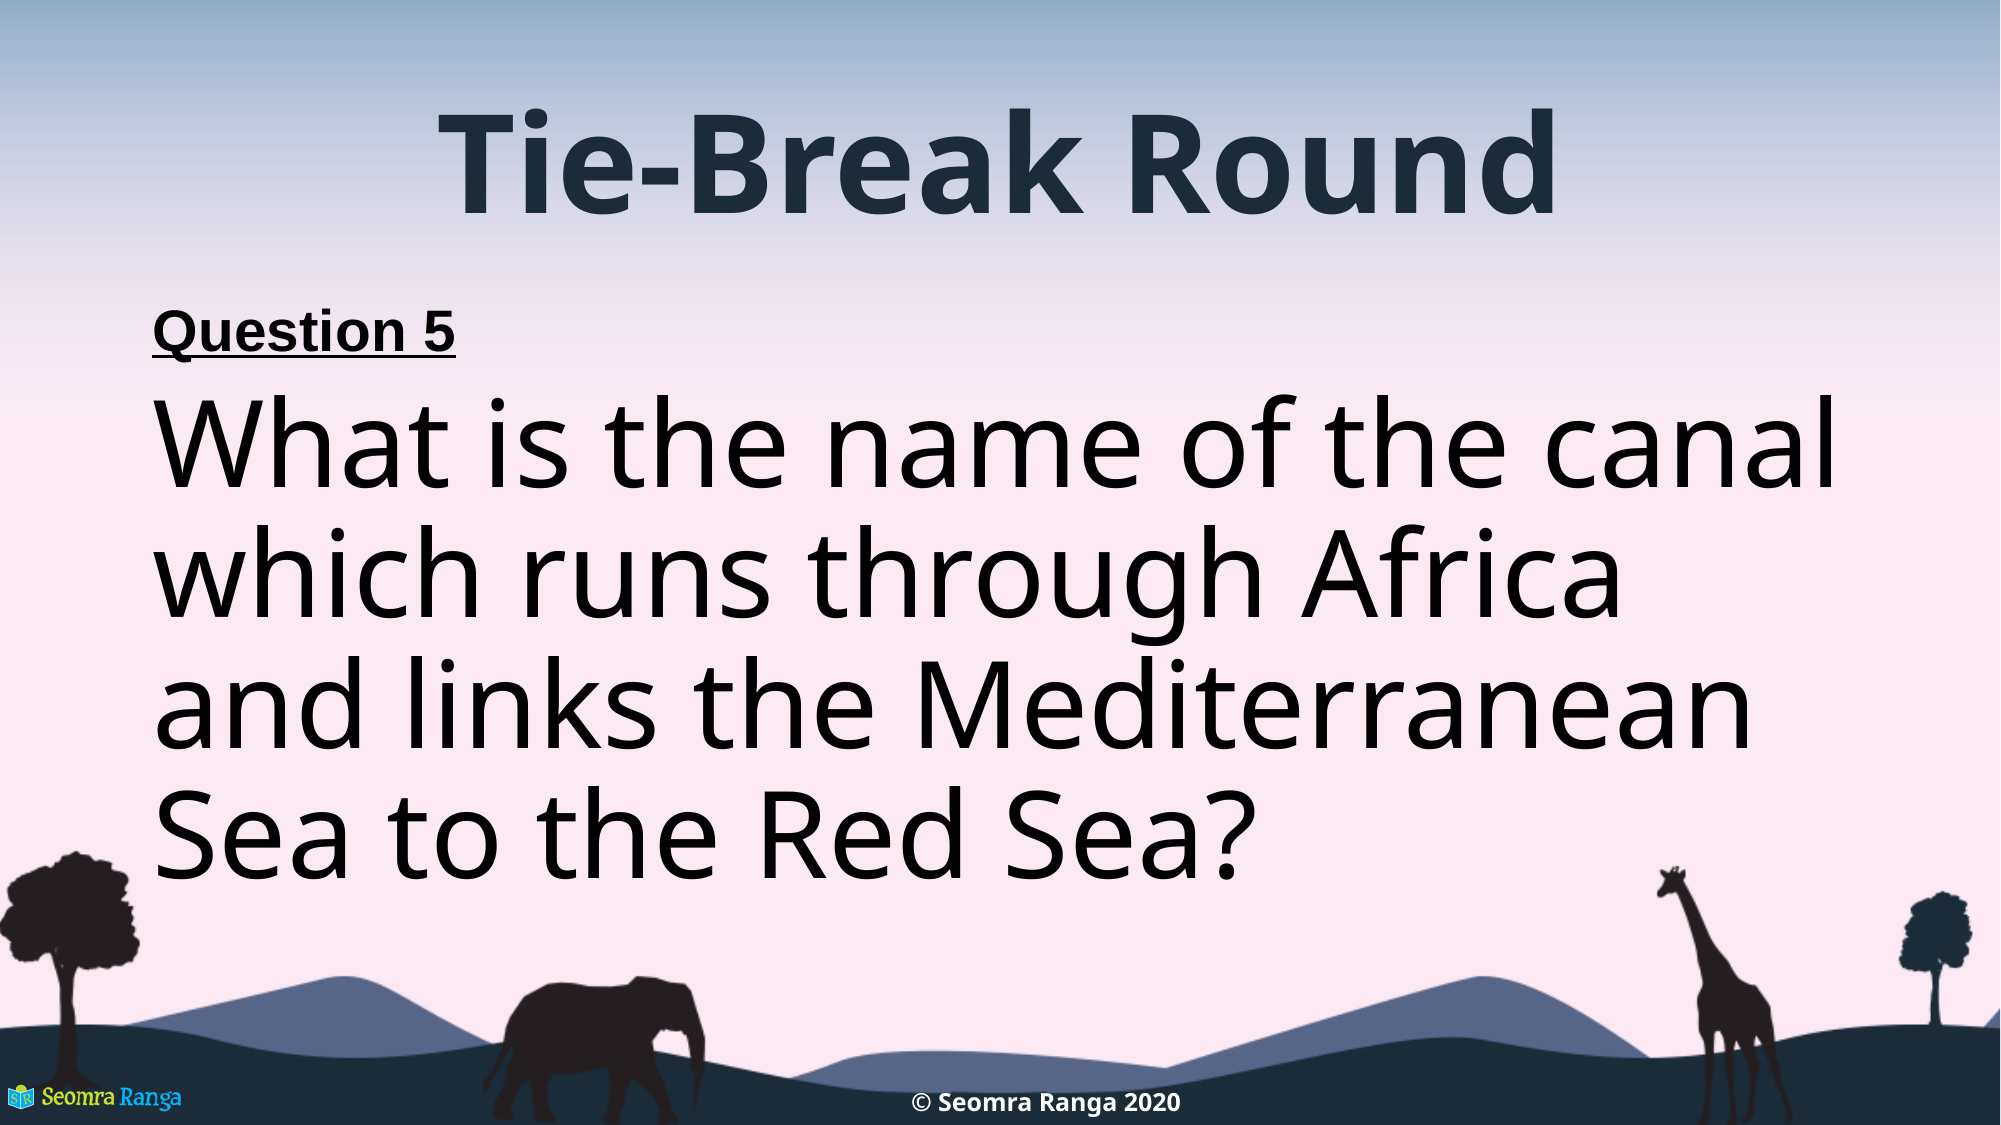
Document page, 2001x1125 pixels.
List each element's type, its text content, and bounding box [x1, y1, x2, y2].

title Tie-Break Round [137, 59, 1863, 278]
text_box © Seomra Ranga 2020 www.seomraranga.com [762, 1079, 1330, 1125]
list Question 5 What is the name of the canal which runs through Africa and links the Mediterranean Sea to the Red Sea? [137, 293, 1863, 1014]
picture [0, 0, 2001, 1125]
